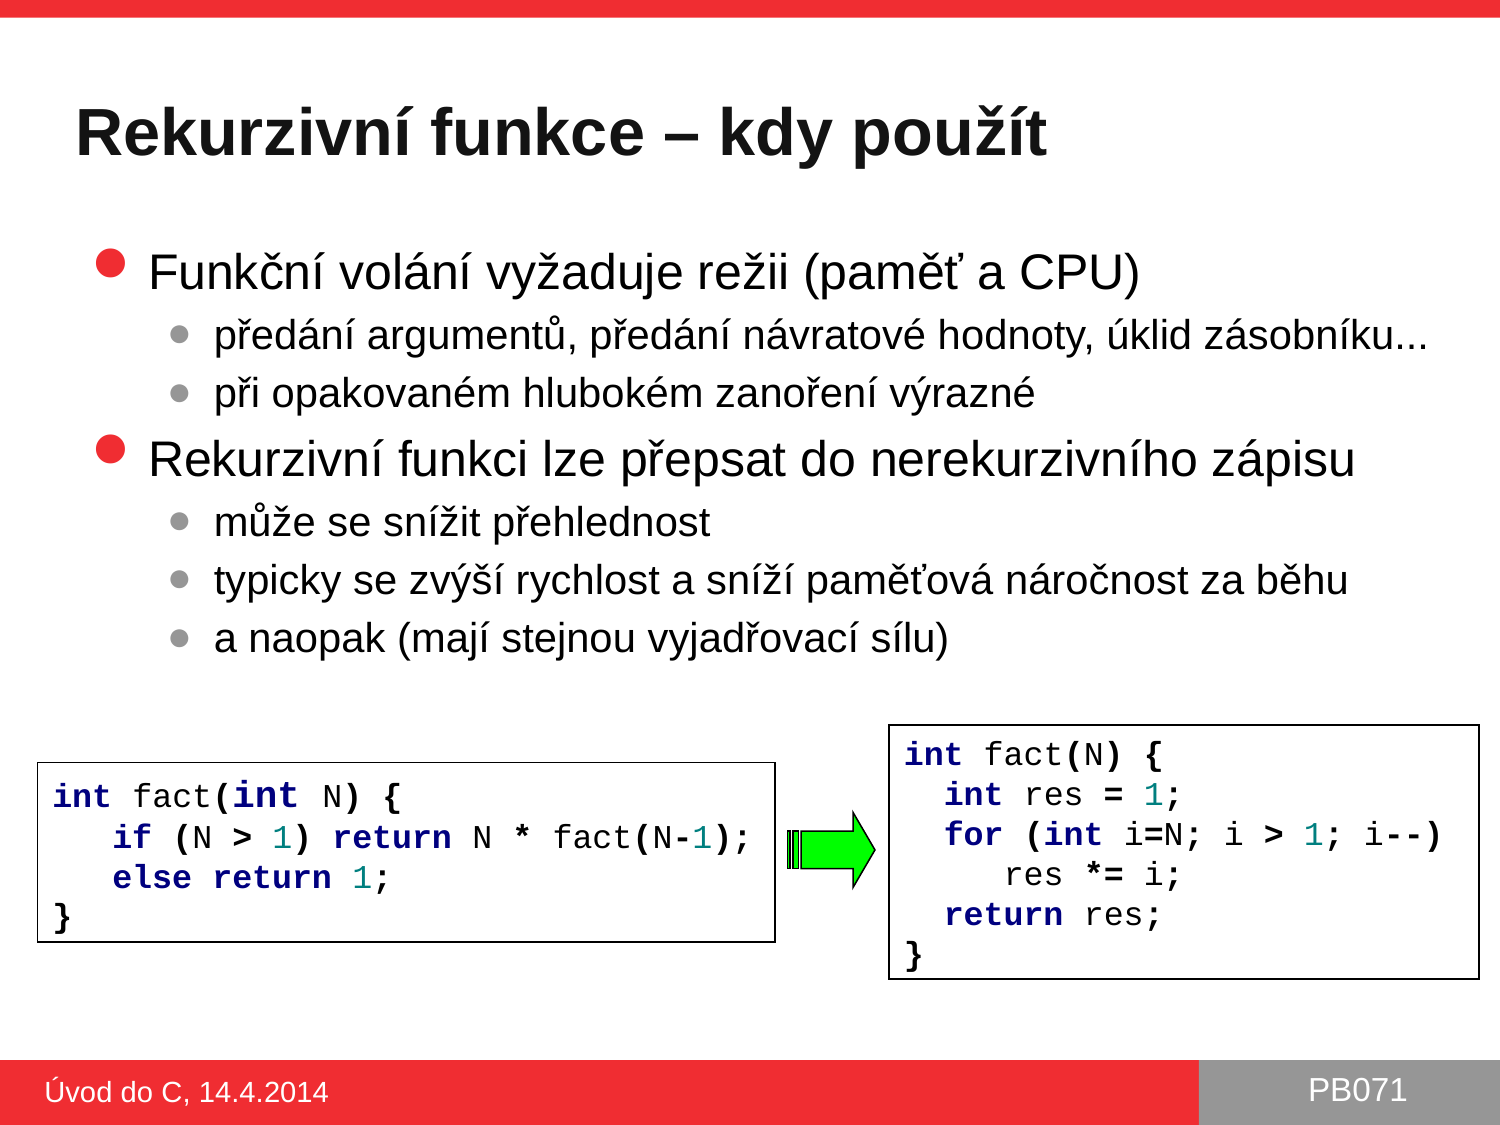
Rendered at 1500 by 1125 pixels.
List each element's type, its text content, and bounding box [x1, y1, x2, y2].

text_box int fact(int N) { if (N > 1) return N * fact(N-1); else return 1; } [37, 762, 775, 942]
text_box [801, 812, 875, 888]
title Rekurzivní funkce – kdy použít [75, 45, 1471, 208]
text_box int fact(N) { int res = 1; for (int i=N; i > 1; i--) res *= i; return res; } [889, 724, 1479, 980]
text_box [787, 831, 791, 869]
list Funkční volání vyžaduje režii (paměť a CPU) předání argumentů, předání návratové hodnoty, úklid zásobníku... při opakovaném hlubokém zanoření výrazné Rekurzivní funkci lze přepsat do nerekurzivního zápisu může se snížit přehlednost typicky se zvýší rychlost a sníží paměťová náročnost za běhu a naopak (mají stejnou vyjadřovací sílu) [76, 231, 1459, 1024]
footer Úvod do C, 14.4.2014 [29, 1065, 1199, 1125]
text_box [792, 831, 799, 869]
